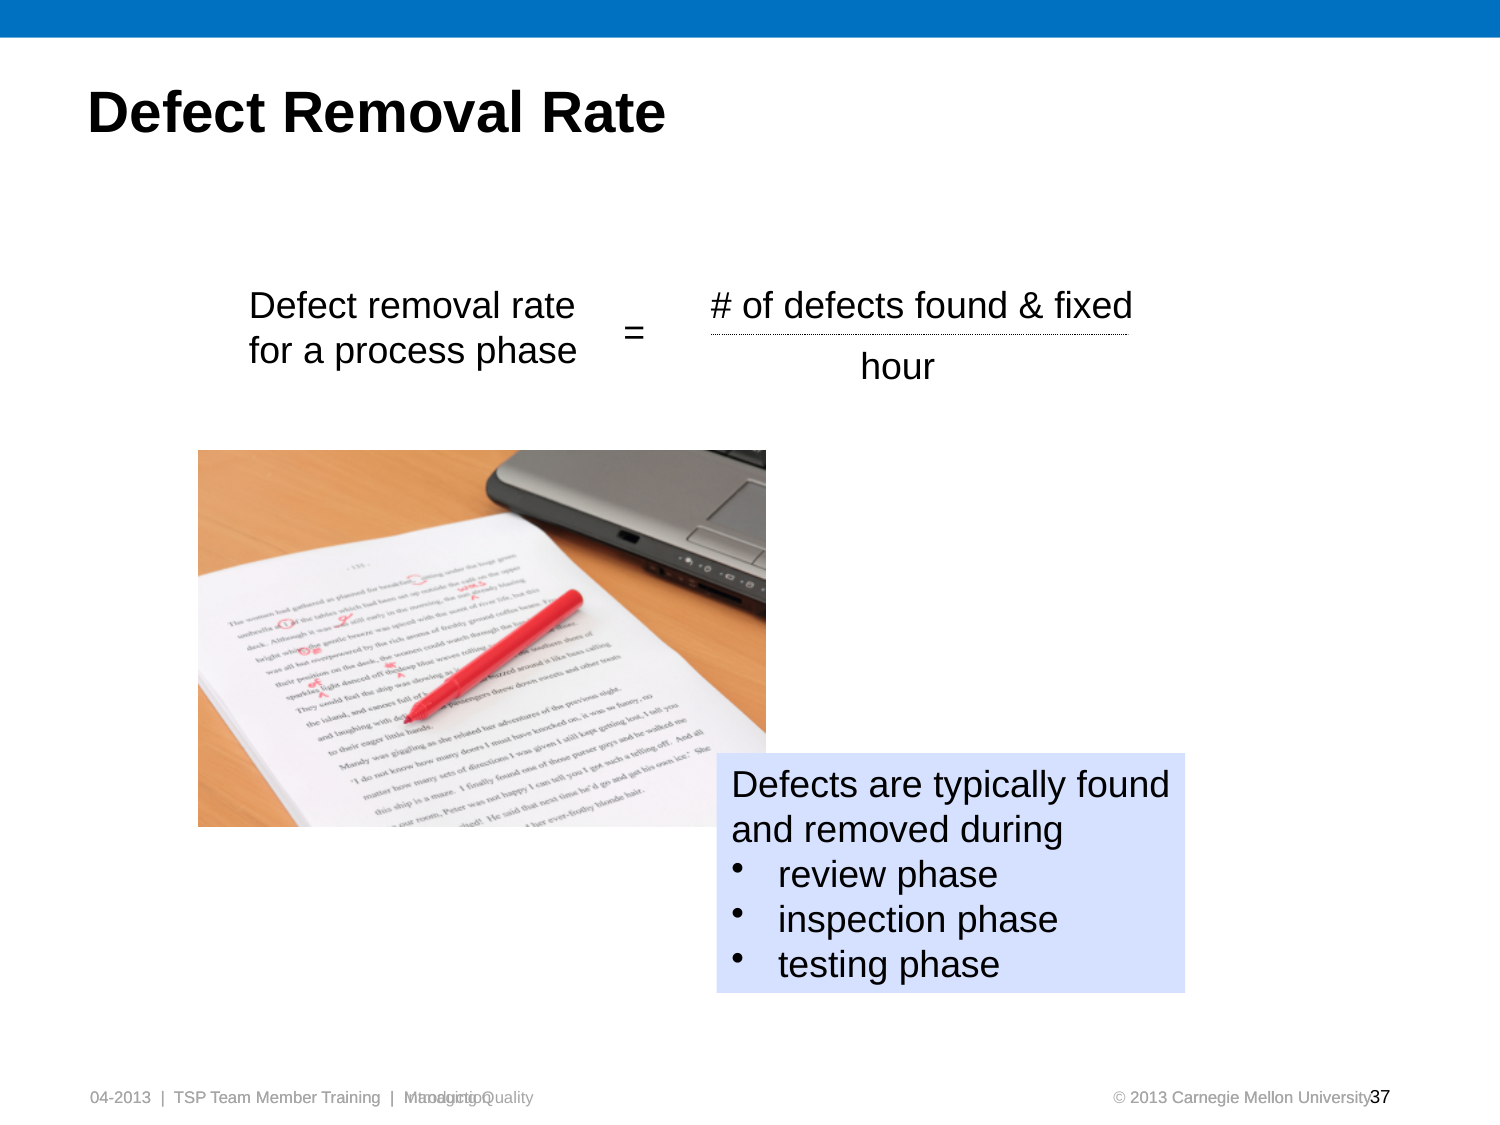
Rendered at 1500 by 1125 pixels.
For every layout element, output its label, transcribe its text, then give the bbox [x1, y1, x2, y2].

picture [198, 450, 766, 827]
text_box hour [845, 343, 951, 395]
text_box # of defects found & fixed [696, 273, 1149, 334]
text_box = [608, 300, 661, 361]
text_box Defects are typically found and removed during review phase inspection phase testing phase [716, 753, 1186, 993]
title Defect Removal Rate [87, 87, 1439, 226]
text_box Defect removal rate for a process phase [234, 273, 593, 379]
